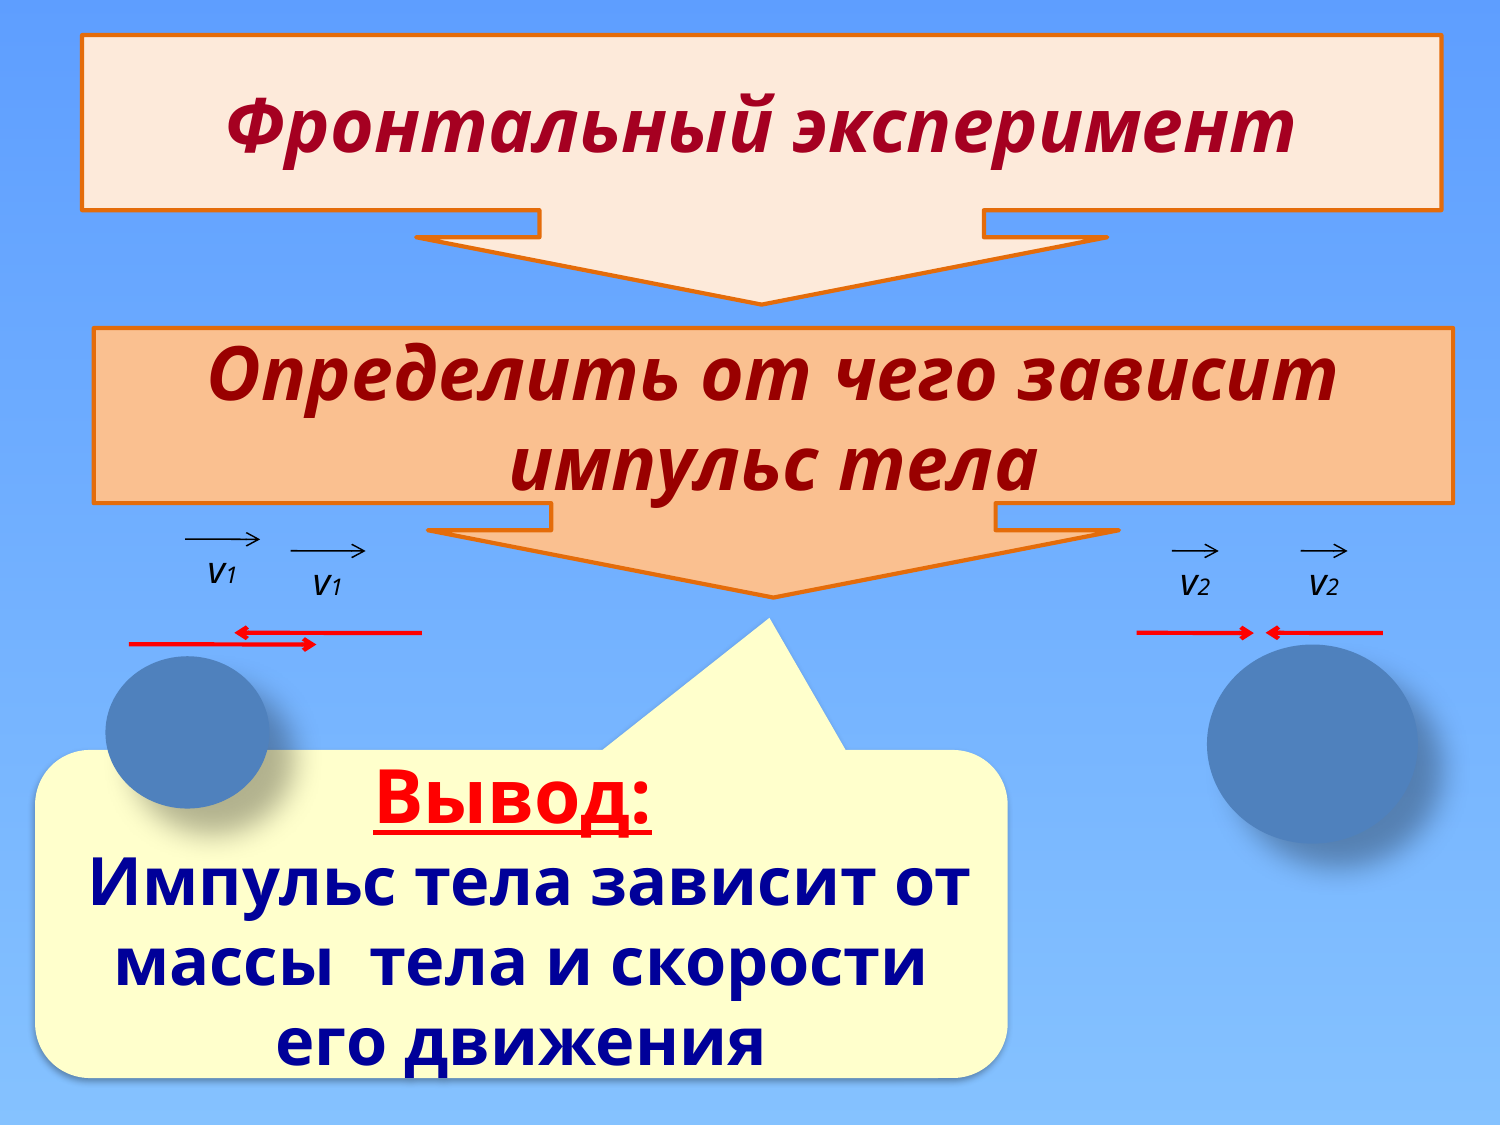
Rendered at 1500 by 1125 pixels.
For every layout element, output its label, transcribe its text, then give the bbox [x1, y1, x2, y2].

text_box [128, 538, 317, 645]
text_box Определить от чего зависит импульс тела [91, 325, 1456, 600]
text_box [1265, 550, 1383, 634]
text_box Вывод: Импульс тела зависит от массы тела и скорости его движения [32, 615, 1010, 1081]
text_box Фронтальный эксперимент [79, 32, 1444, 307]
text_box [1136, 550, 1255, 634]
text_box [234, 550, 423, 634]
text_box [103, 654, 272, 811]
text_box [1204, 642, 1421, 846]
